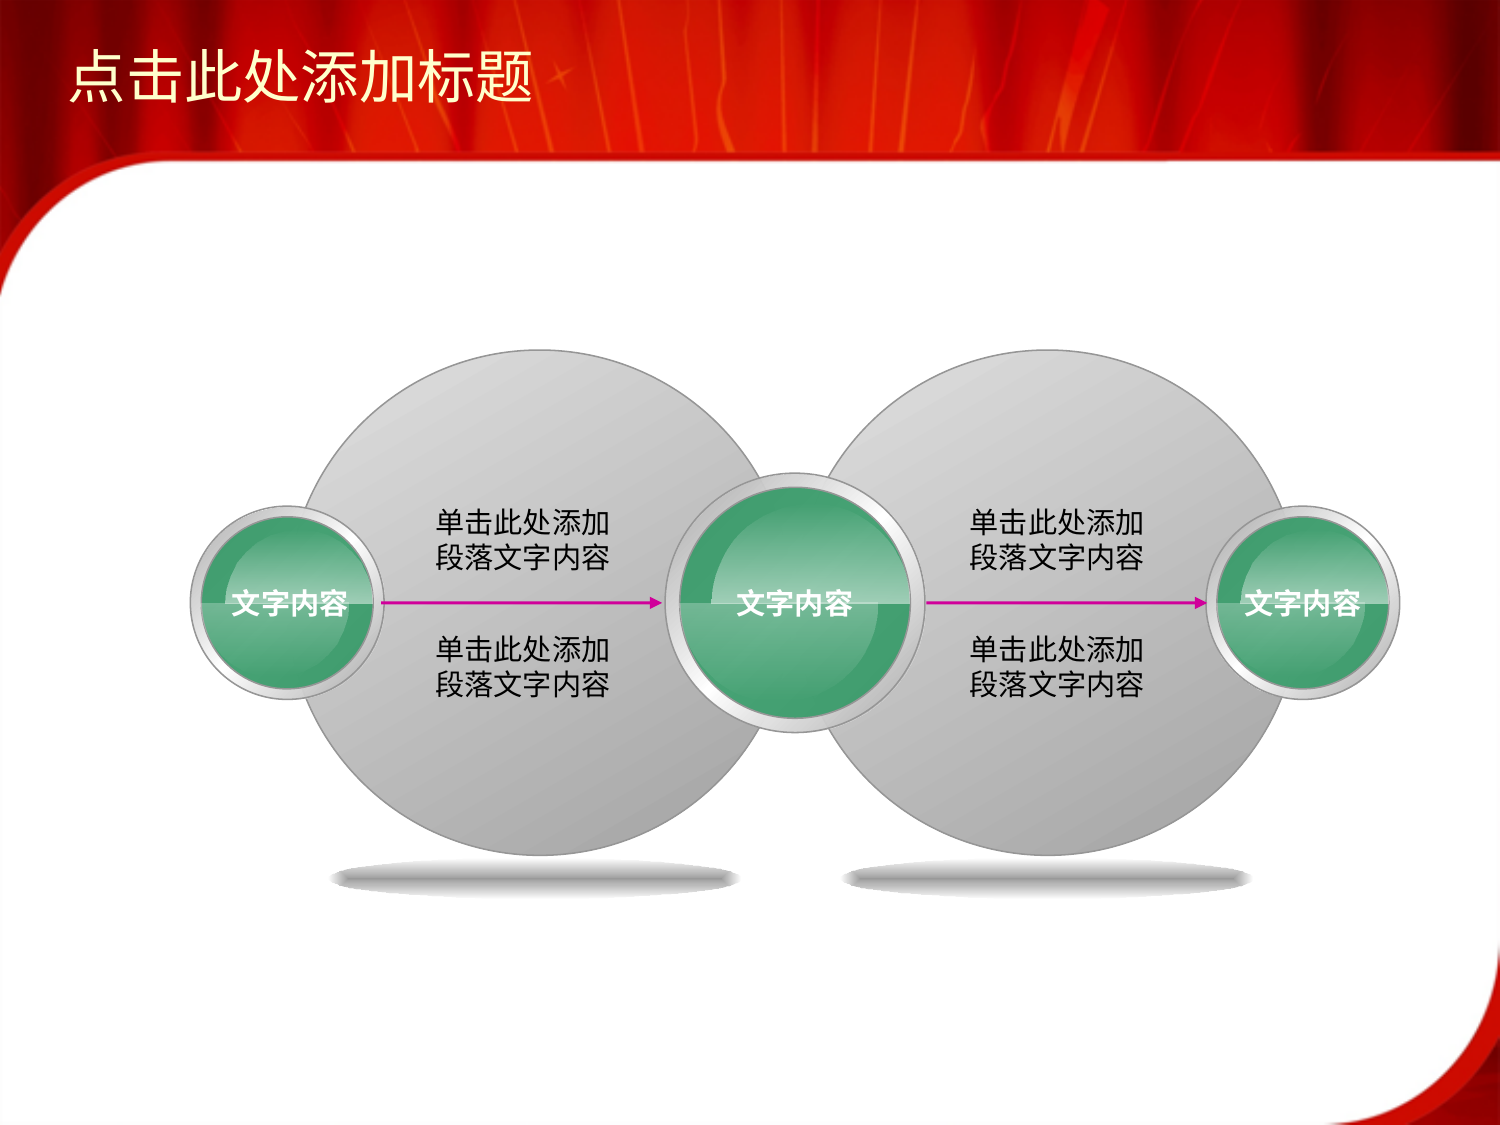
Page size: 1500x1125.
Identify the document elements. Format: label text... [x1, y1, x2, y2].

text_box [794, 349, 1300, 506]
picture [0, 0, 1500, 1125]
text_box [794, 700, 1300, 899]
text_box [190, 506, 342, 700]
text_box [287, 349, 793, 506]
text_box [287, 700, 793, 899]
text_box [876, 476, 1238, 730]
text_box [665, 473, 925, 733]
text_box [342, 476, 704, 730]
text_box 点击此处添加标题 [53, 33, 845, 118]
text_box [1238, 506, 1400, 700]
